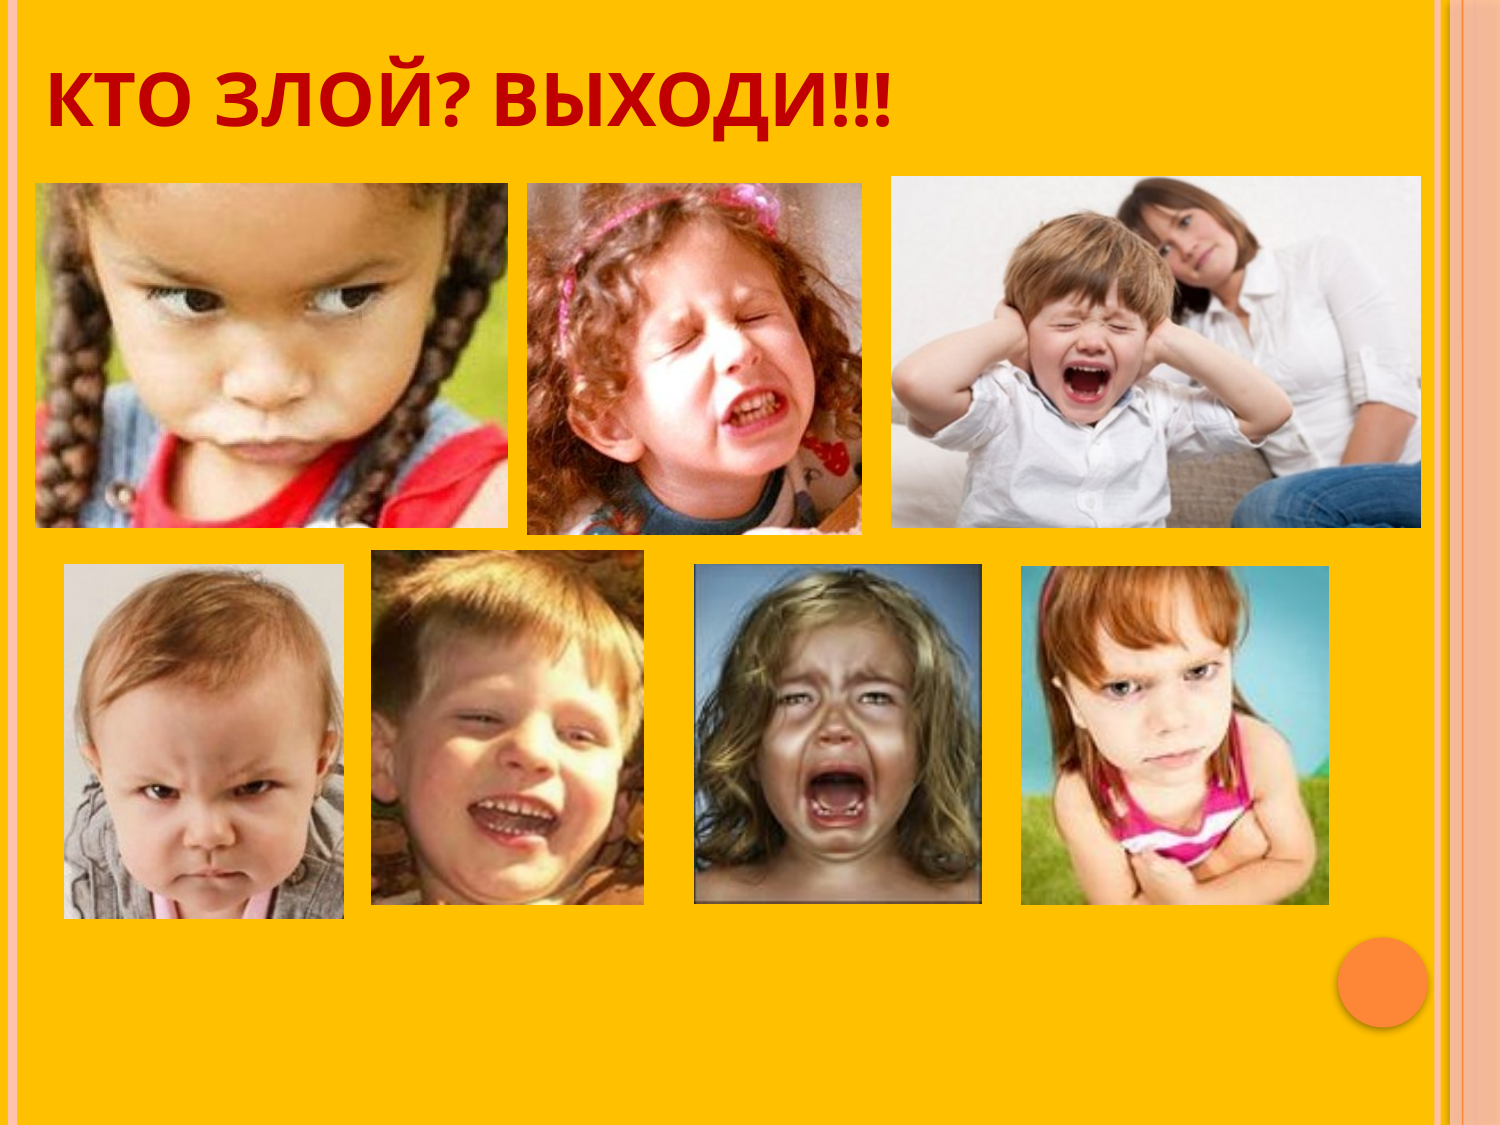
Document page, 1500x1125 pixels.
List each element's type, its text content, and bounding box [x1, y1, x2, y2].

picture [891, 175, 1422, 528]
picture [527, 183, 863, 536]
picture [694, 563, 983, 904]
picture [35, 183, 509, 528]
picture [1021, 566, 1329, 906]
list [64, 564, 344, 920]
picture [371, 549, 644, 906]
title Кто ЗЛОЙ? Выходи!!! [29, 45, 1424, 149]
